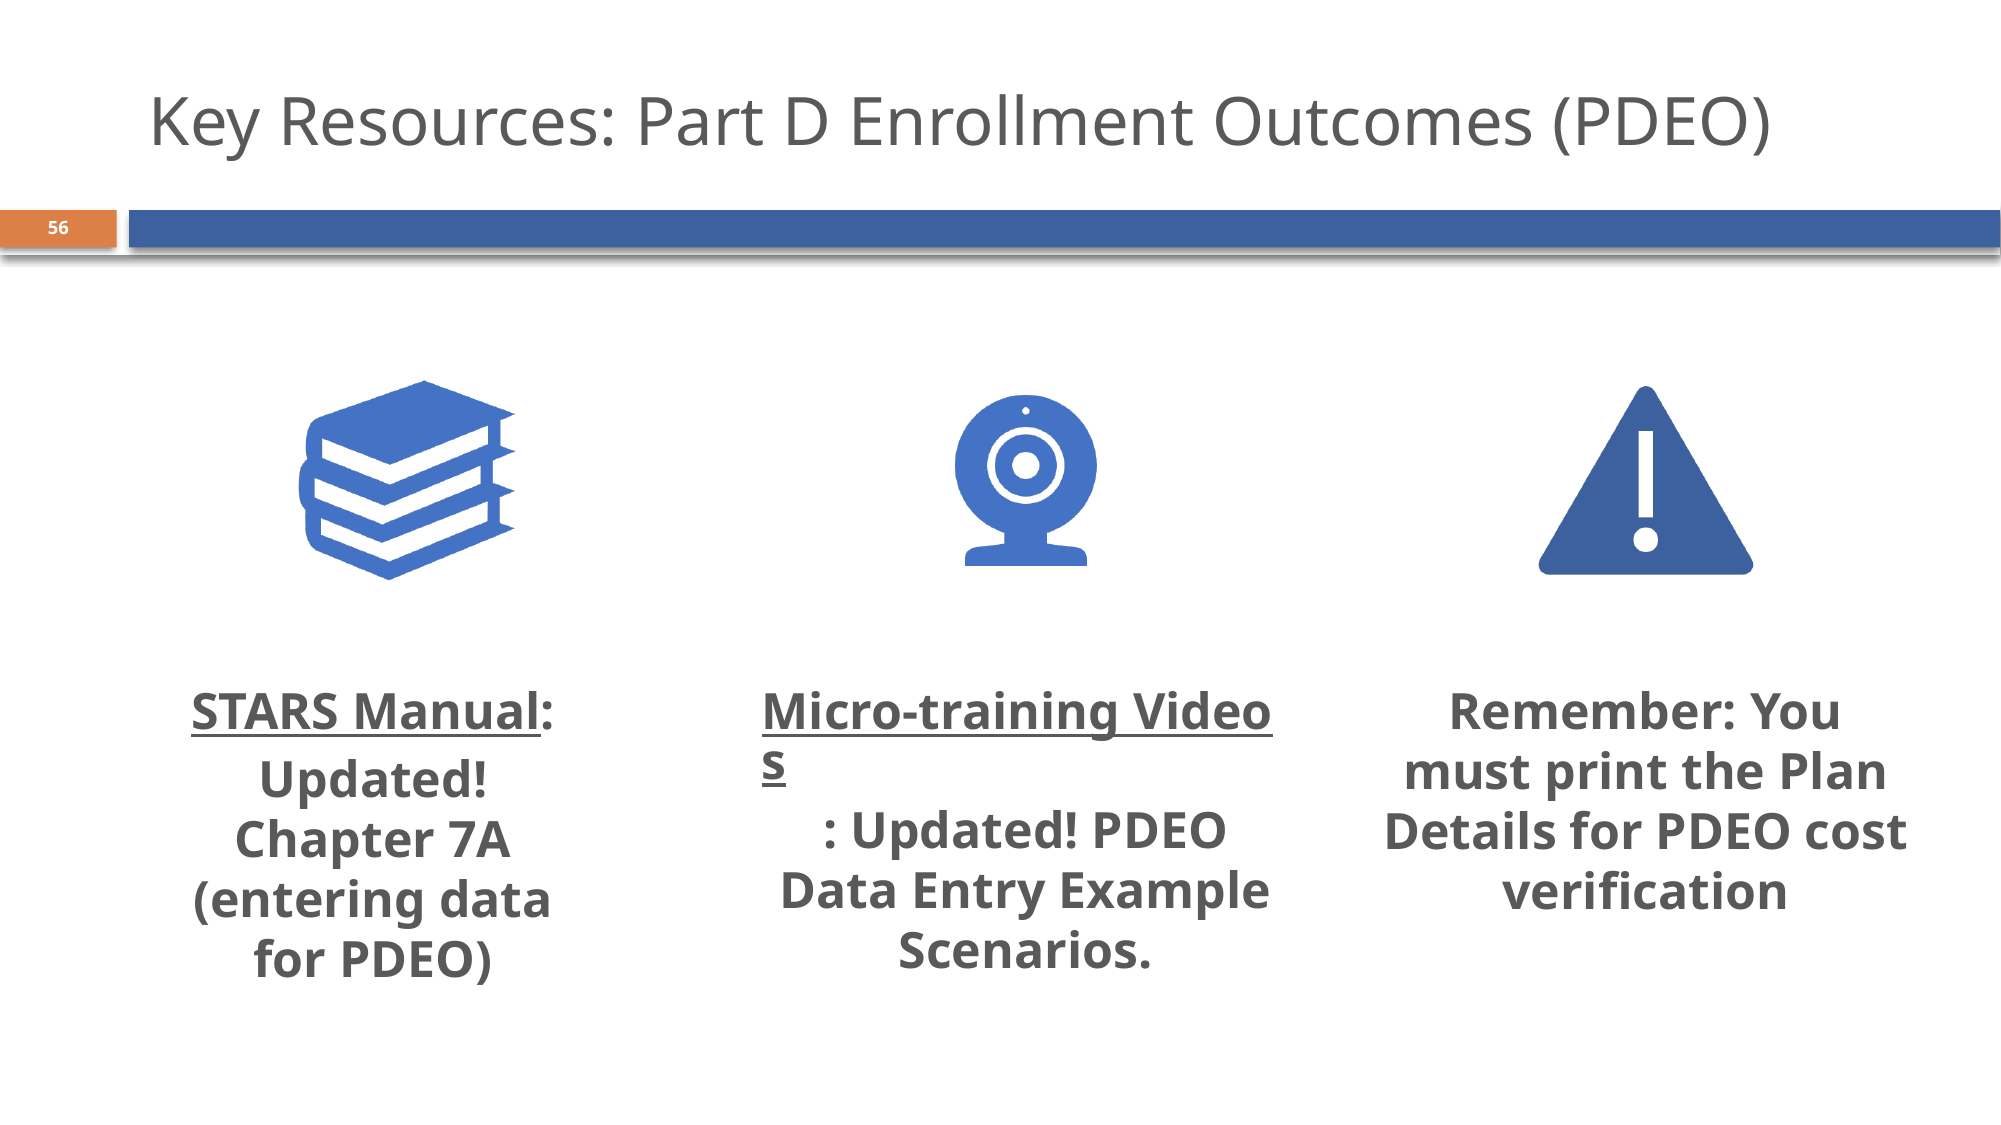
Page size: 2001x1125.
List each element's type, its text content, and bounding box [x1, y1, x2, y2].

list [133, 262, 1918, 1001]
slide_number 56 [0, 208, 117, 249]
title Key Resources: Part D Enrollment Outcomes (PDEO) [133, 37, 1918, 200]
